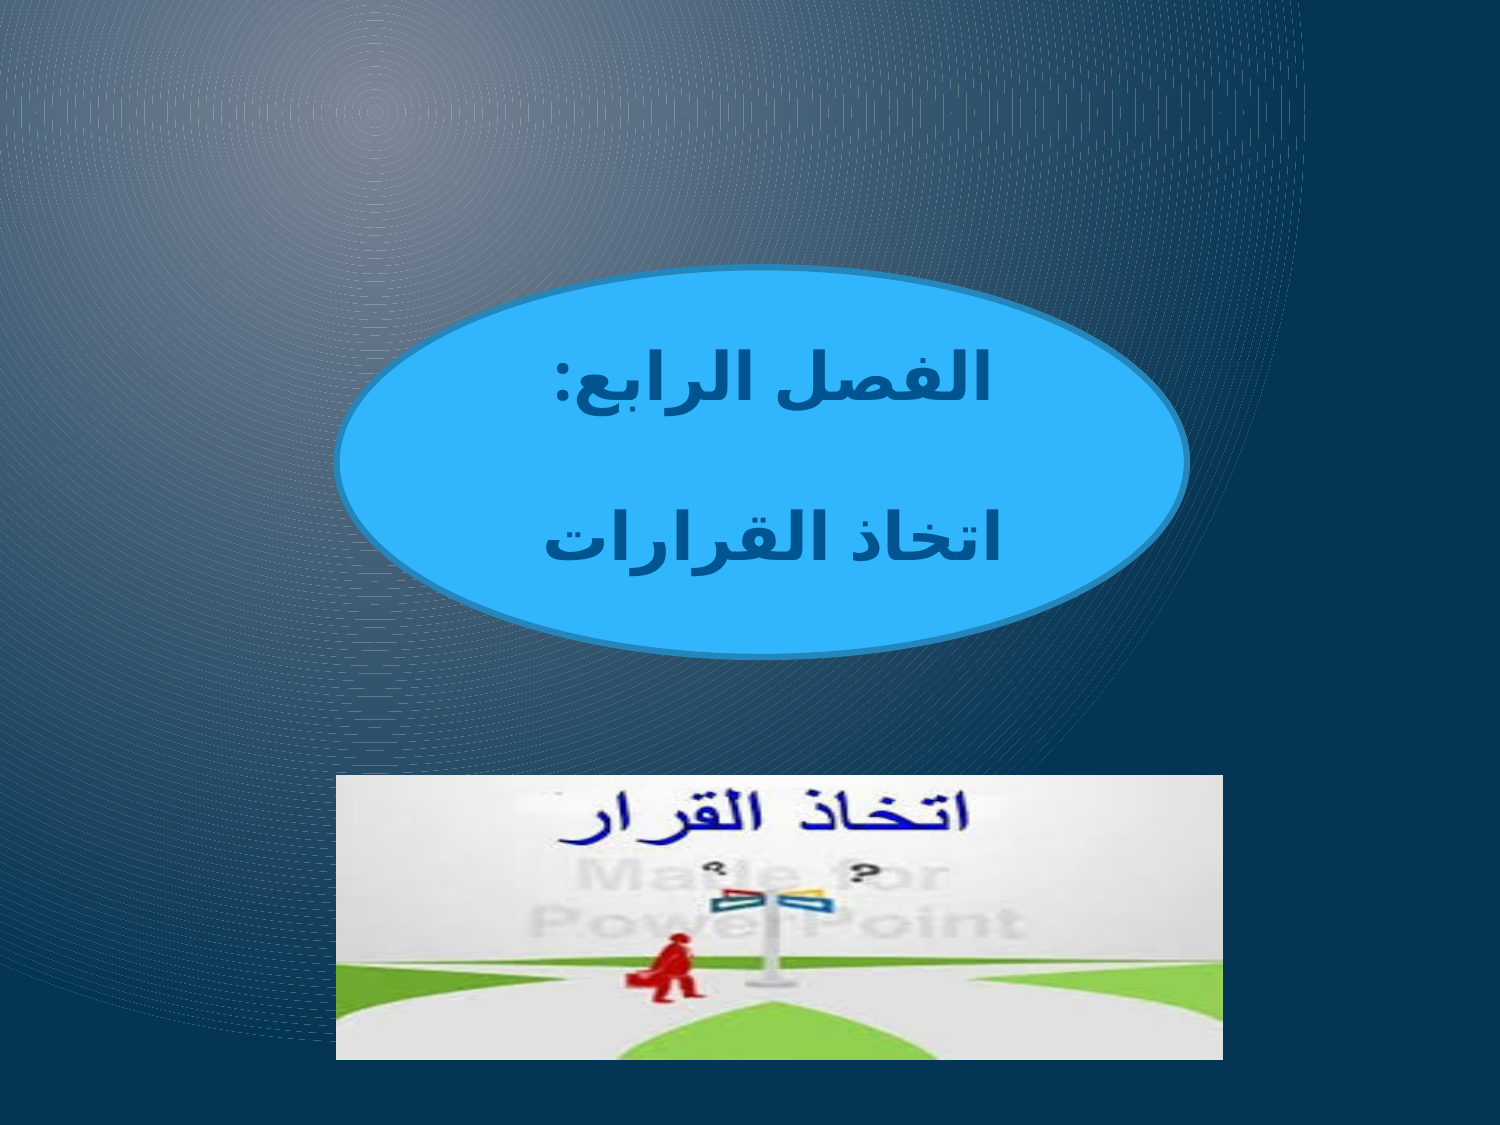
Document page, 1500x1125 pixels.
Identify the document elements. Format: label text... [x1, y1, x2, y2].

text_box [632, 651, 891, 661]
title الفصل الرابع: اتخاذ القرارات [206, 326, 1341, 651]
text_box [449, 264, 1074, 326]
picture [336, 774, 1223, 1060]
